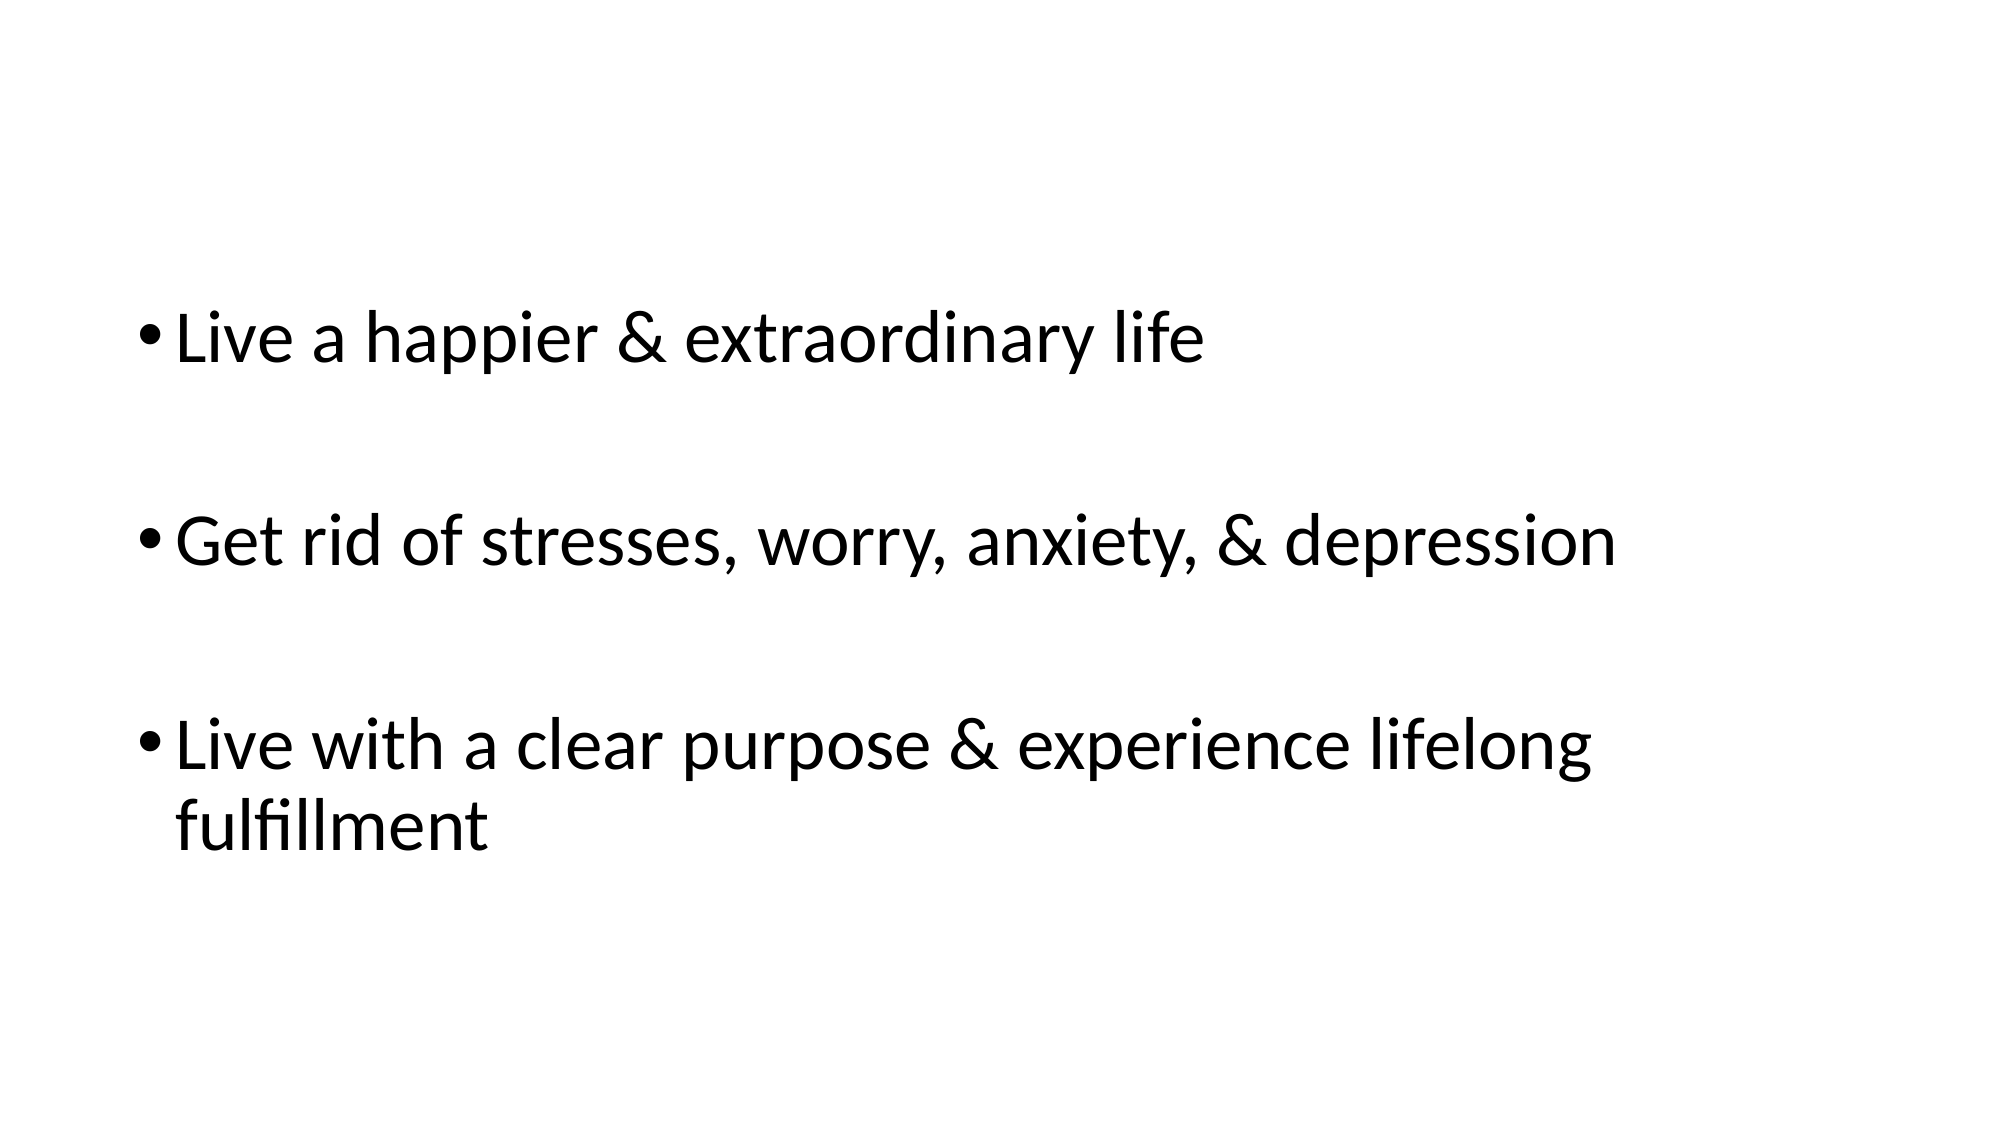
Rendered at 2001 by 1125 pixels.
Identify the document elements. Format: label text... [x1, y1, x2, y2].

list Live a happier & extraordinary life Get rid of stresses, worry, anxiety, & depression Live with a clear purpose & experience lifelong fulfillment [122, 290, 1848, 1080]
